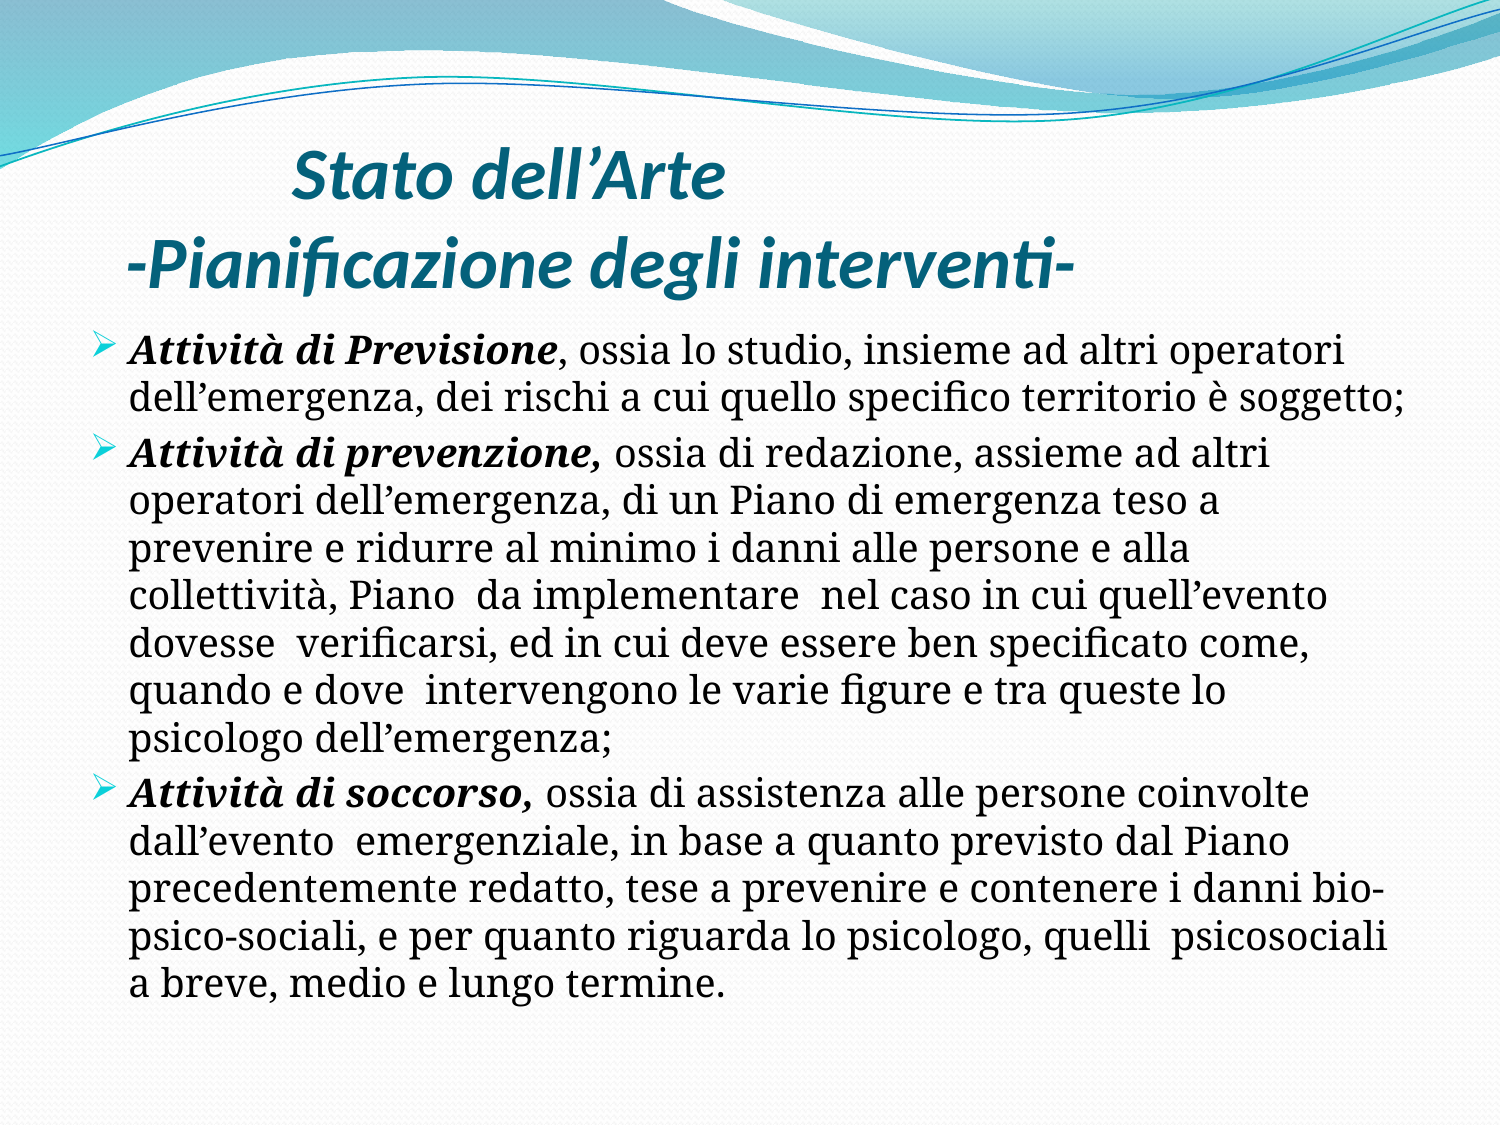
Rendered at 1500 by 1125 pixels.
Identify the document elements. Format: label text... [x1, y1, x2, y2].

title Stato dell’Arte -Pianificazione degli interventi- [75, 115, 1425, 303]
list Attività di Previsione, ossia lo studio, insieme ad altri operatori dell’emergenza, dei rischi a cui quello specifico territorio è soggetto; Attività di prevenzione, ossia di redazione, assieme ad altri operatori dell’emergenza, di un Piano di emergenza teso a prevenire e ridurre al minimo i danni alle persone e alla collettività, Piano da implementare nel caso in cui quell’evento dovesse verificarsi, ed in cui deve essere ben specificato come, quando e dove intervengono le varie figure e tra queste lo psicologo dell’emergenza; Attività di soccorso, ossia di assistenza alle persone coinvolte dall’evento emergenziale, in base a quanto previsto dal Piano precedentemente redatto, tese a prevenire e contenere i danni bio-psico-sociali, e per quanto riguarda lo psicologo, quelli psicosociali a breve, medio e lungo termine. [75, 317, 1425, 1038]
